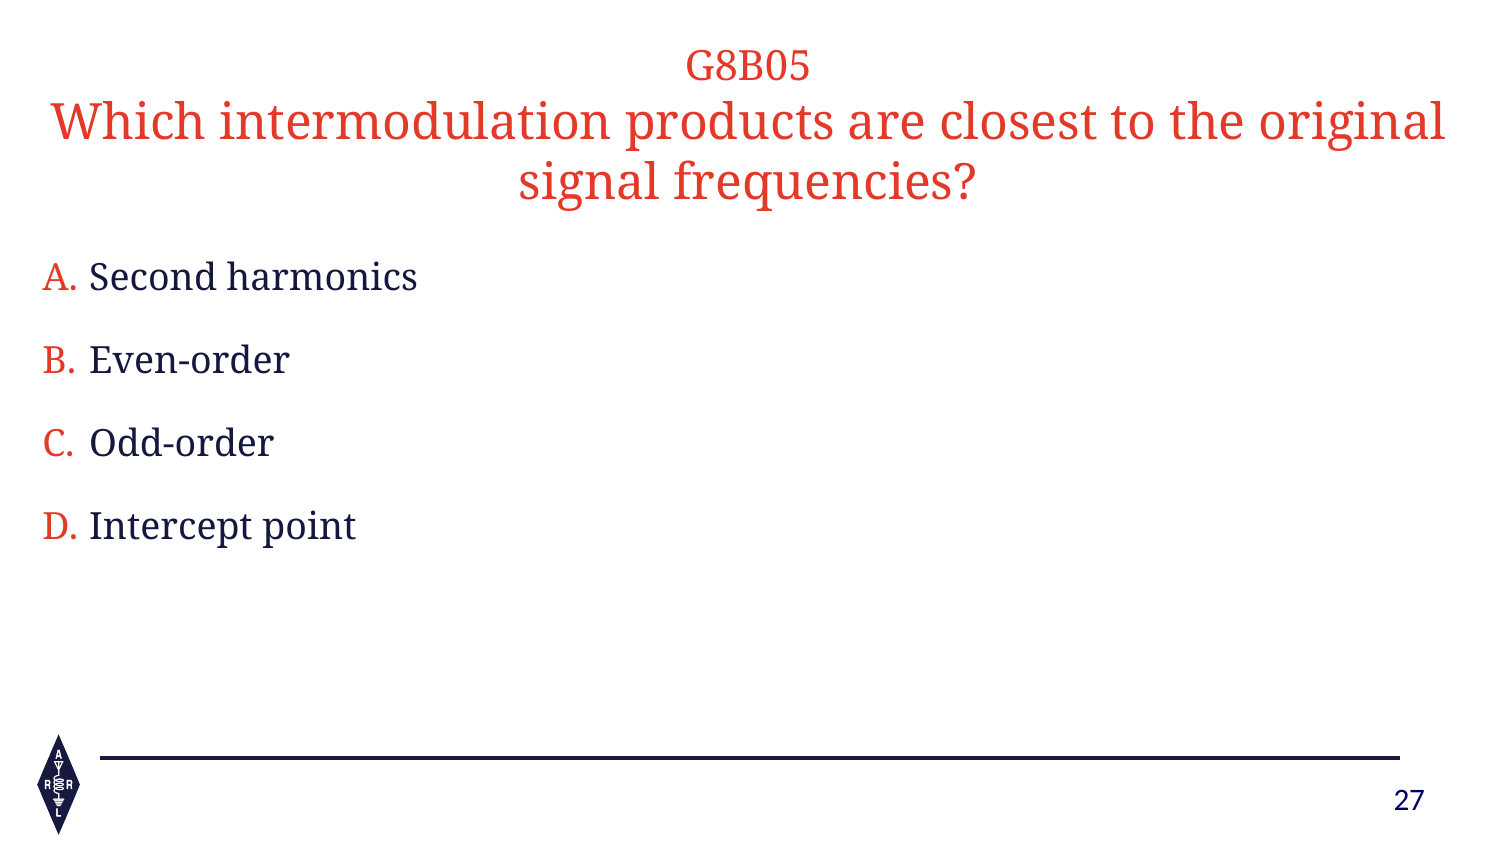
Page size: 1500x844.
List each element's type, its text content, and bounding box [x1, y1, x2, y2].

list Second harmonics Even-order Odd-order Intercept point [42, 224, 1449, 738]
slide_number 27 [1074, 768, 1425, 827]
picture [37, 734, 80, 835]
title G8B05 Which intermodulation products are closest to the original signal frequencies? [23, 33, 1473, 202]
